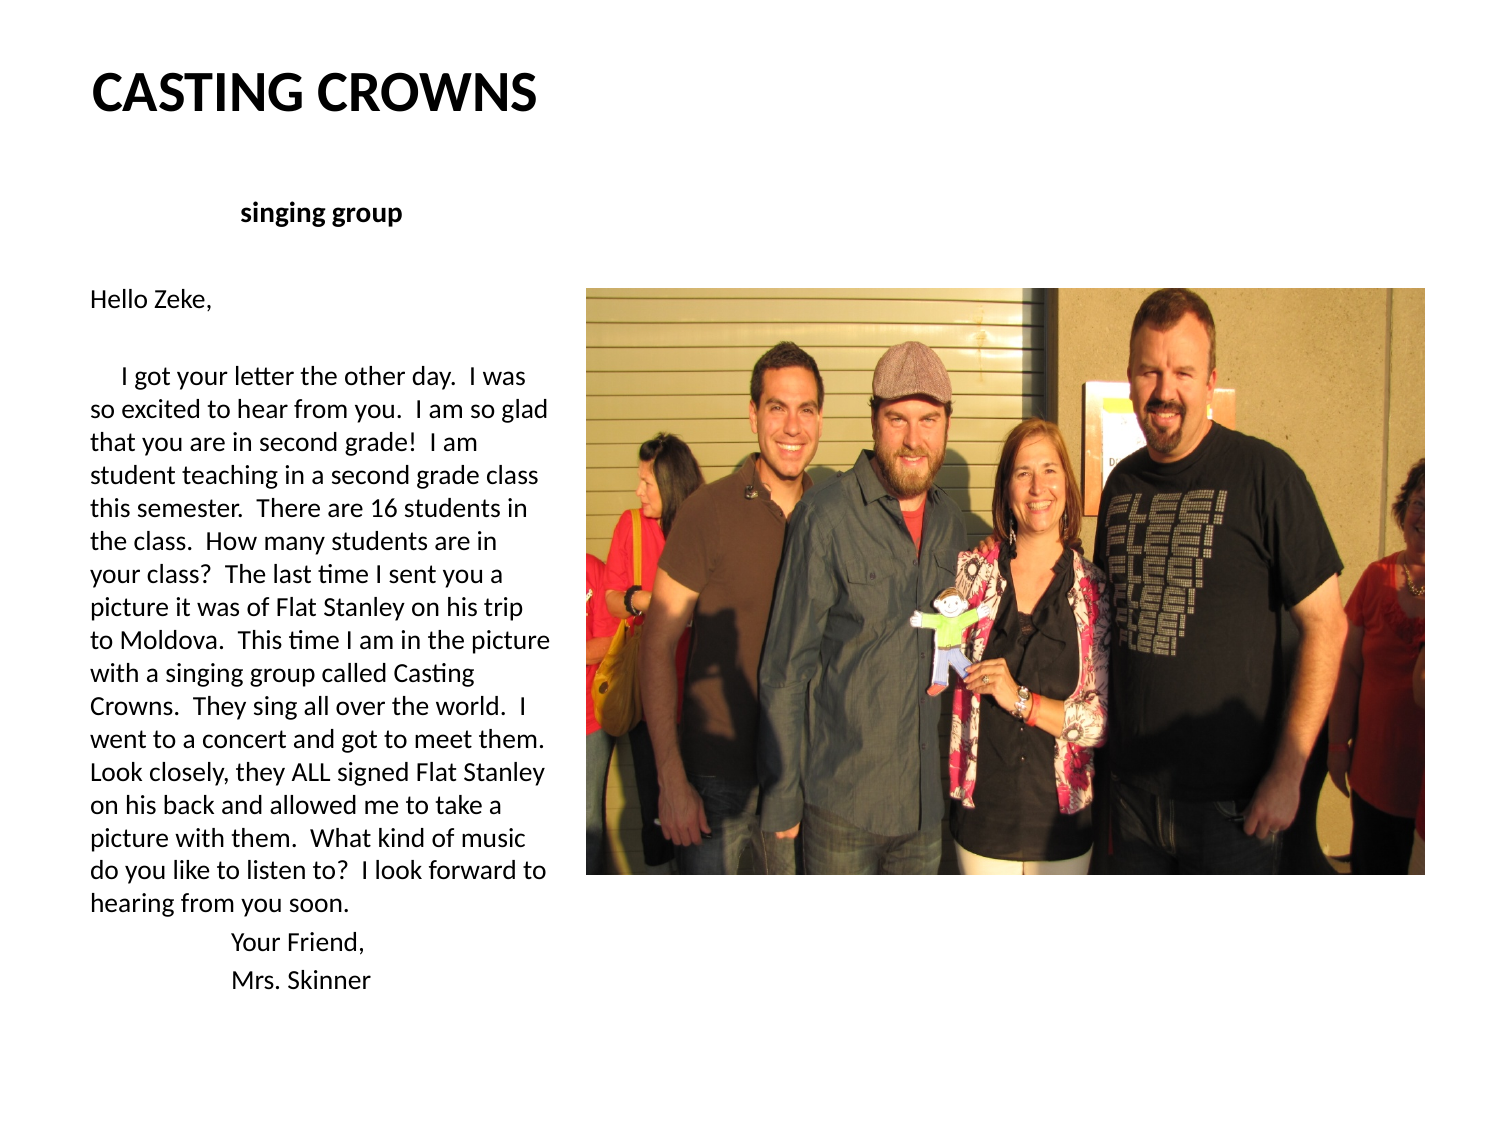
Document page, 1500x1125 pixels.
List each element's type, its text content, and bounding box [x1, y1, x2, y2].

list Hello Zeke, I got your letter the other day. I was so excited to hear from you. I am so glad that you are in second grade! I am student teaching in a second grade class this semester. There are 16 students in the class. How many students are in your class? The last time I sent you a picture it was of Flat Stanley on his trip to Moldova. This time I am in the picture with a singing group called Casting Crowns. They sing all over the world. I went to a concert and got to meet them. Look closely, they ALL signed Flat Stanley on his back and allowed me to take a picture with them. What kind of music do you like to listen to? I look forward to hearing from you soon. Your Friend, Mrs. Skinner [75, 235, 569, 1005]
title CASTING CROWNS singing group [75, 44, 569, 235]
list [586, 288, 1426, 876]
